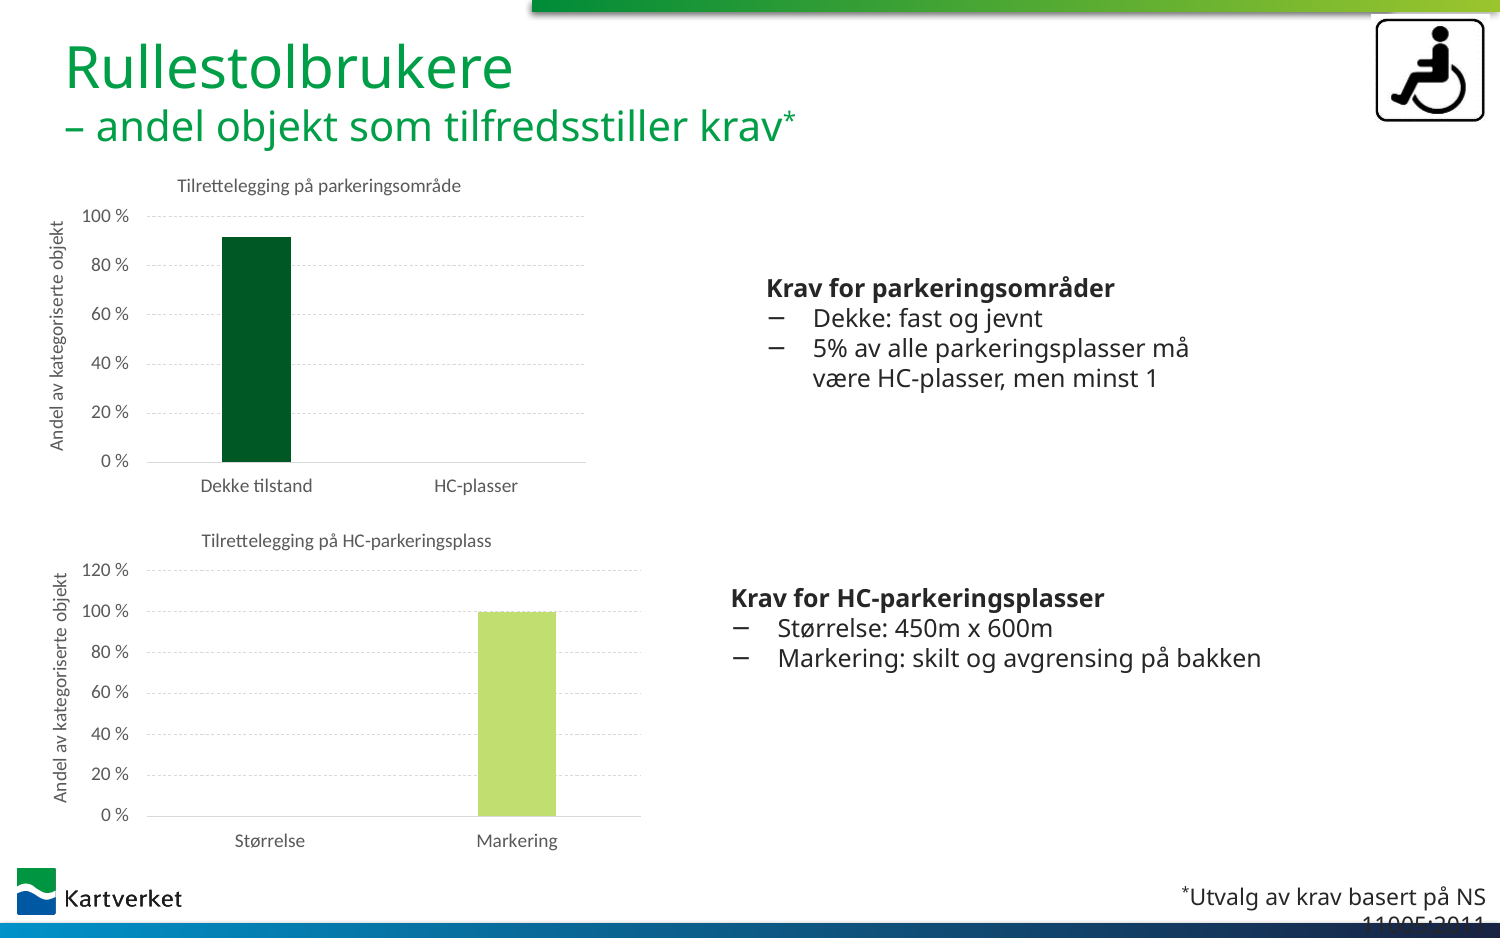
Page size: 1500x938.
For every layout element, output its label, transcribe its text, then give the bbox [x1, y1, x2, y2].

text_box Krav for HC-parkeringsplasser Størrelse: 450m x 600m Markering: skilt og avgrensing på bakken [715, 574, 1278, 680]
picture [41, 520, 652, 859]
text_box Rullestolbrukere – andel objekt som tilfredsstiller krav* [49, 23, 1431, 158]
picture [41, 166, 598, 505]
picture [1371, 13, 1491, 127]
text_box Krav for parkeringsområder Dekke: fast og jevnt 5% av alle parkeringsplasser må være HC-plasser, men minst 1 [751, 264, 1232, 400]
text_box *Utvalg av krav basert på NS 11005:2011 [1068, 873, 1500, 938]
